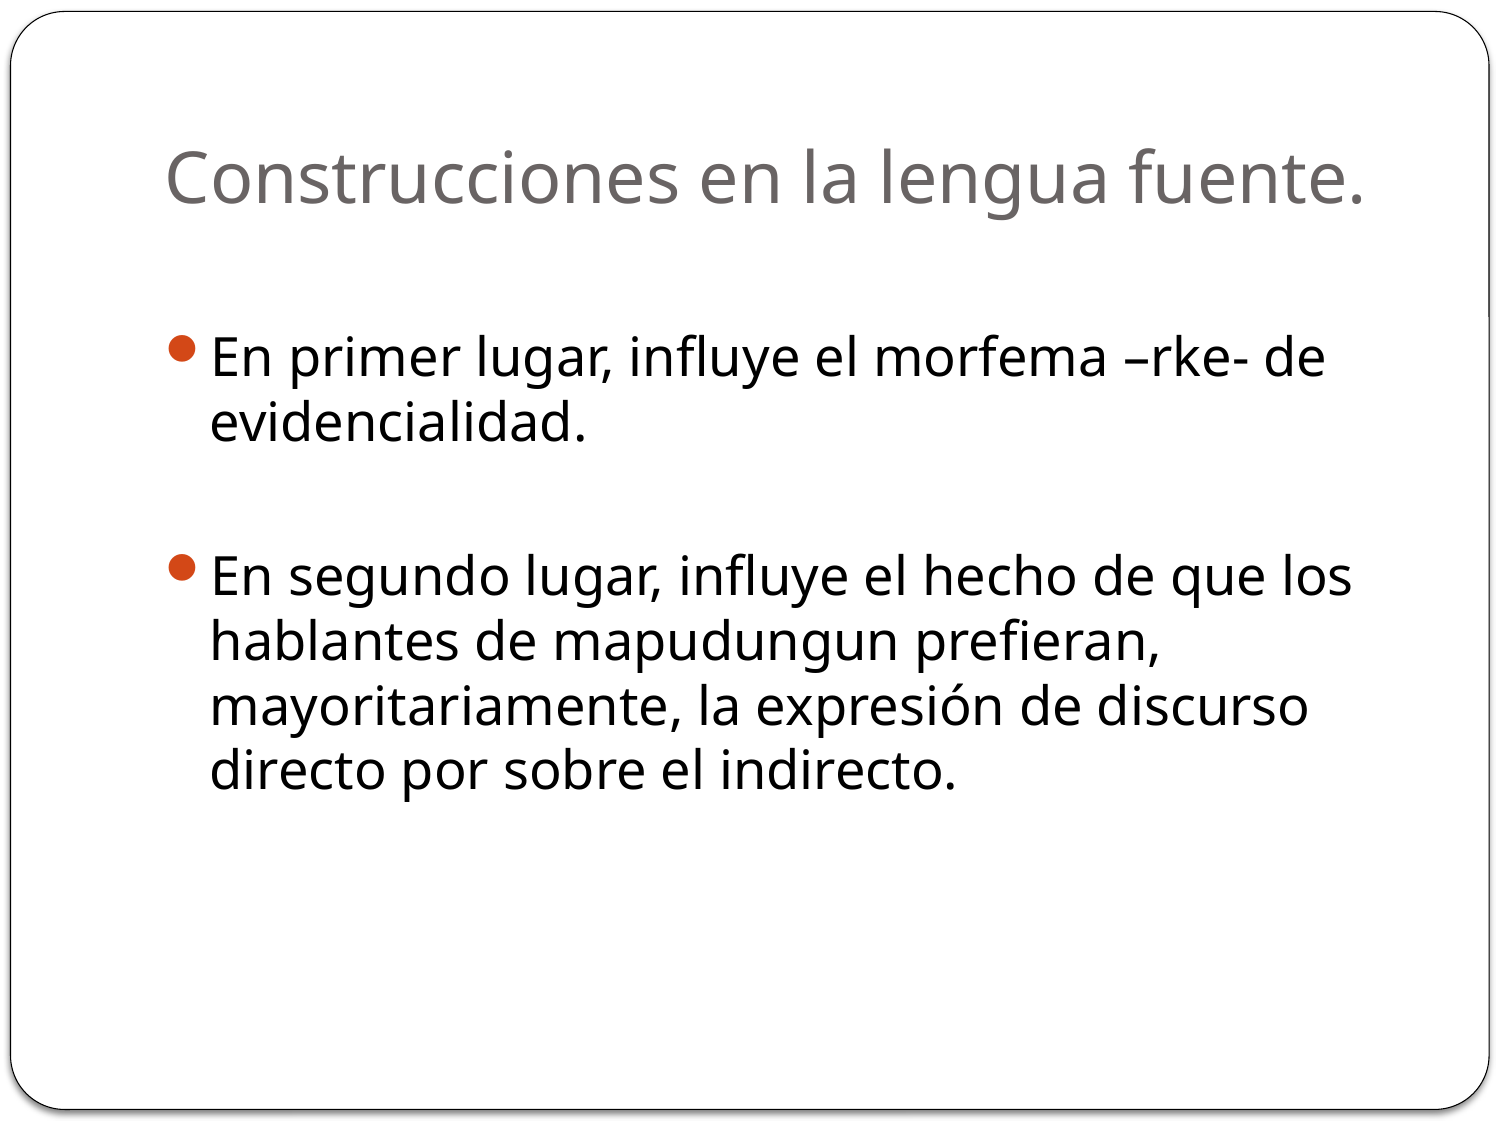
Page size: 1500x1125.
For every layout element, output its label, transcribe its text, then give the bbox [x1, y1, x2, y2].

list En primer lugar, influye el morfema –rke- de evidencialidad. En segundo lugar, influye el hecho de que los hablantes de mapudungun prefieran, mayoritariamente, la expresión de discurso directo por sobre el indirecto. [150, 237, 1425, 988]
title Construcciones en la lengua fuente. [150, 45, 1425, 233]
